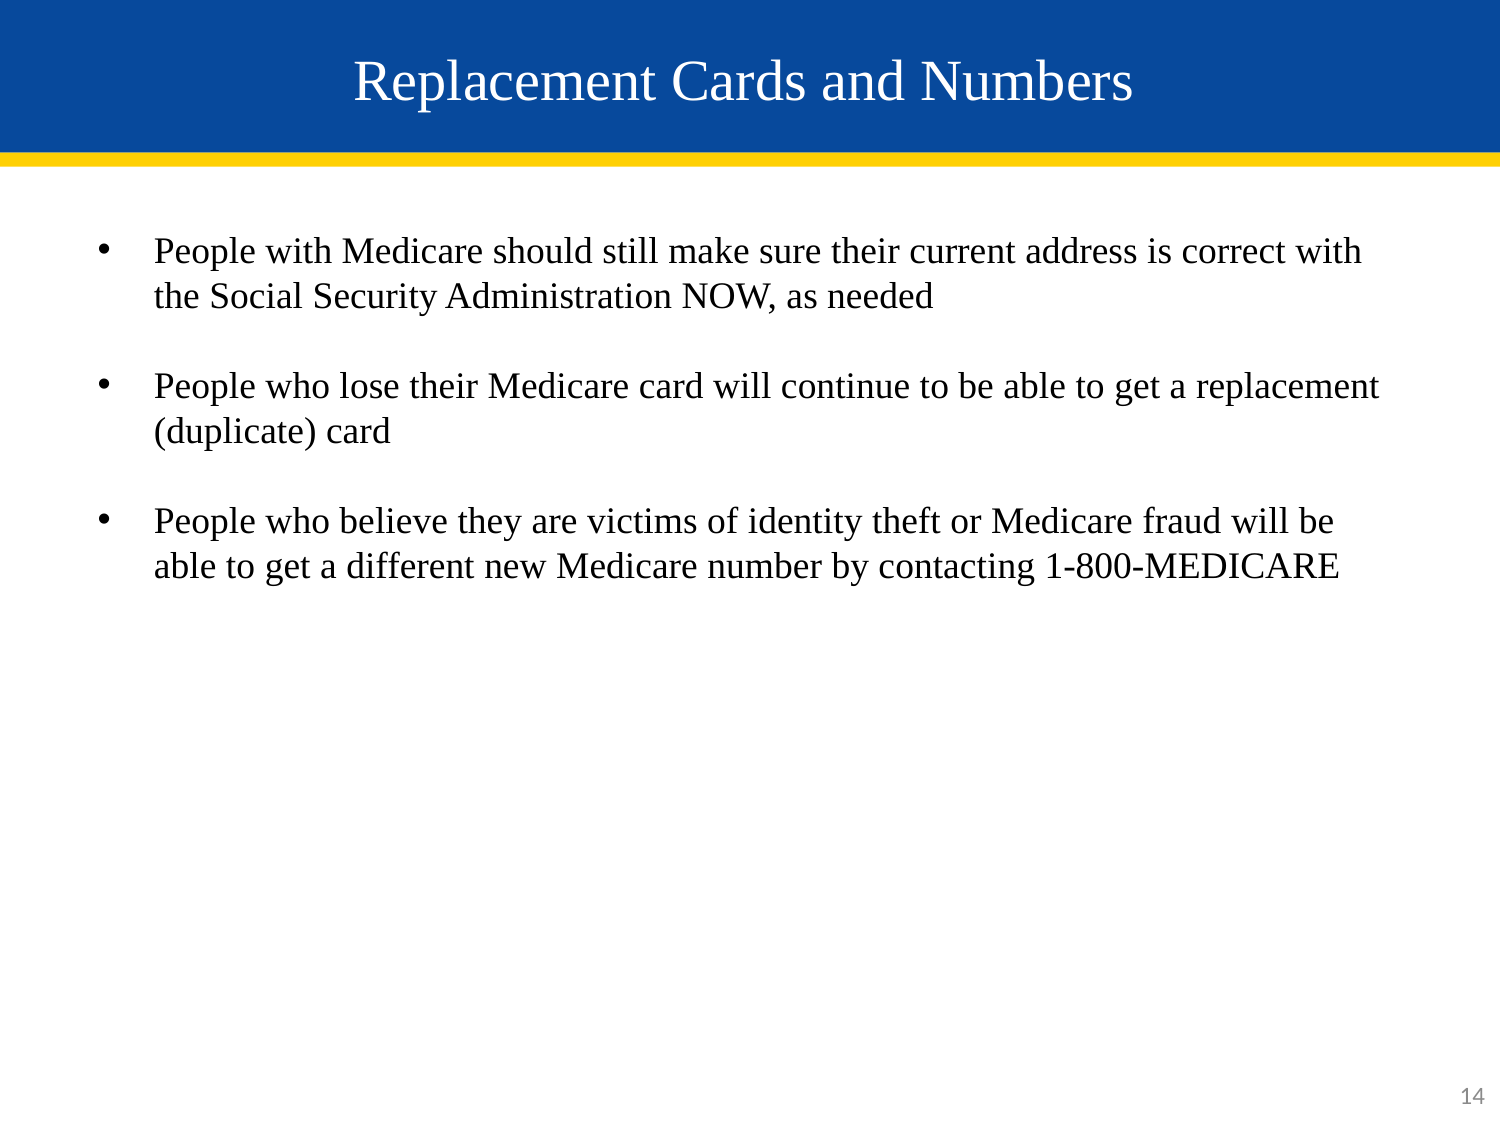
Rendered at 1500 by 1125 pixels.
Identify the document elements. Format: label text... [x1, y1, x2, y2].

title Replacement Cards and Numbers [174, 42, 1313, 125]
slide_number 14 [1149, 1064, 1500, 1125]
list People with Medicare should still make sure their current address is correct with the Social Security Administration NOW, as needed People who lose their Medicare card will continue to be able to get a replacement (duplicate) card People who believe they are victims of identity theft or Medicare fraud will be able to get a different new Medicare number by contacting 1-800-MEDICARE [97, 181, 1403, 681]
